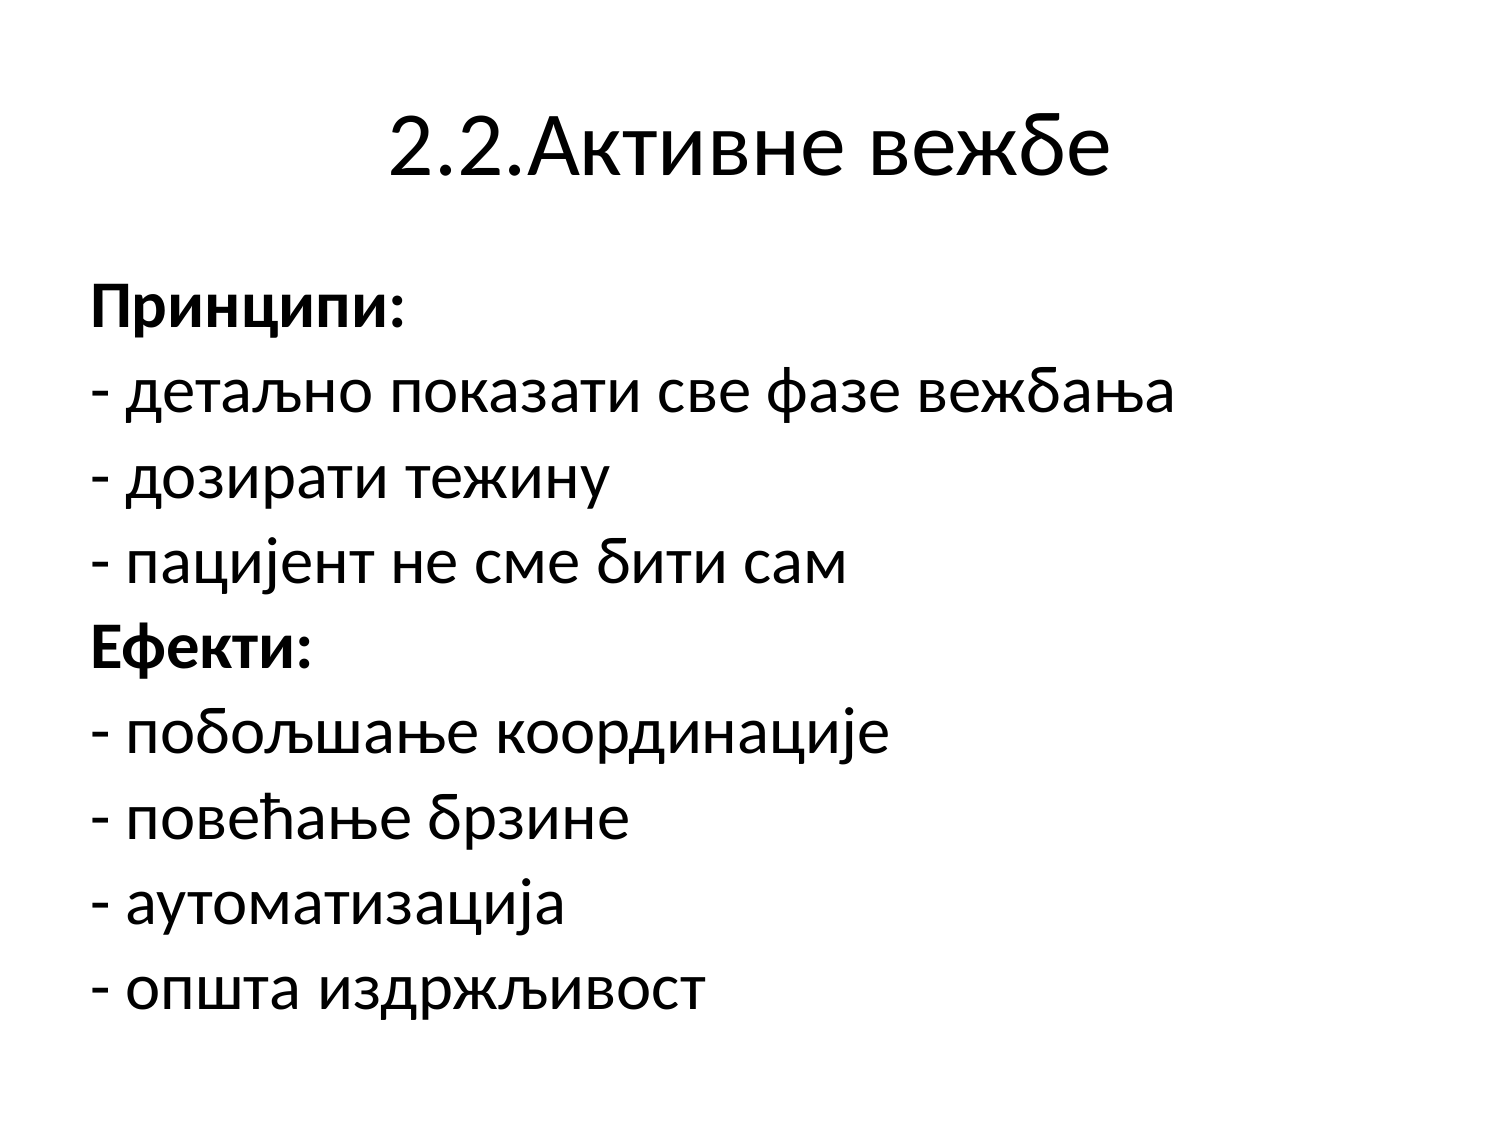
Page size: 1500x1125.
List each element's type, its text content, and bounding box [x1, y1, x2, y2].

title 2.2.Активне вежбе [75, 45, 1425, 233]
list Принципи: - детаљно показати све фазе вежбања - дозирати тежину - пацијент не сме бити сам Ефекти: - побољшање координације - повећање брзине - аутоматизација - општа издржљивост [75, 262, 1425, 1088]
